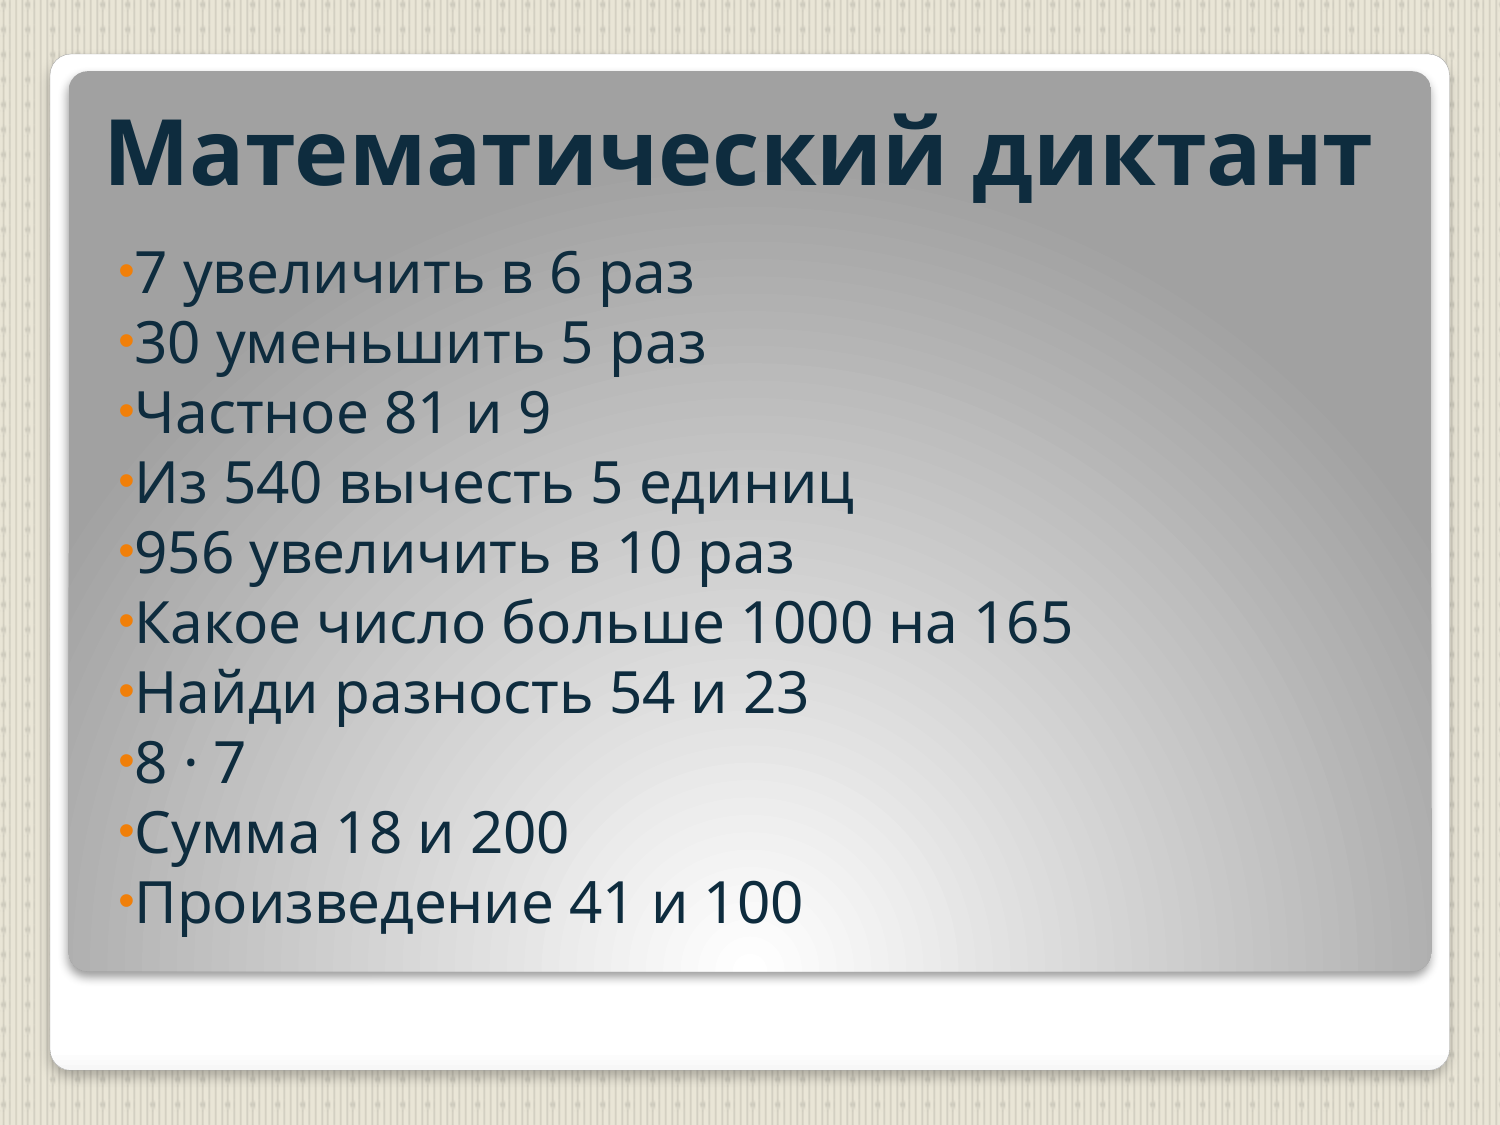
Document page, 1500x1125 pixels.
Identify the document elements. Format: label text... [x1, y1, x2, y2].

title Математический диктант [88, 66, 1424, 211]
list 7 увеличить в 6 раз 30 уменьшить 5 раз Частное 81 и 9 Из 540 вычесть 5 единиц 956 увеличить в 10 раз Какое число больше 1000 на 165 Найди разность 54 и 23 8 · 7 Сумма 18 и 200 Произведение 41 и 100 [100, 219, 1376, 1024]
